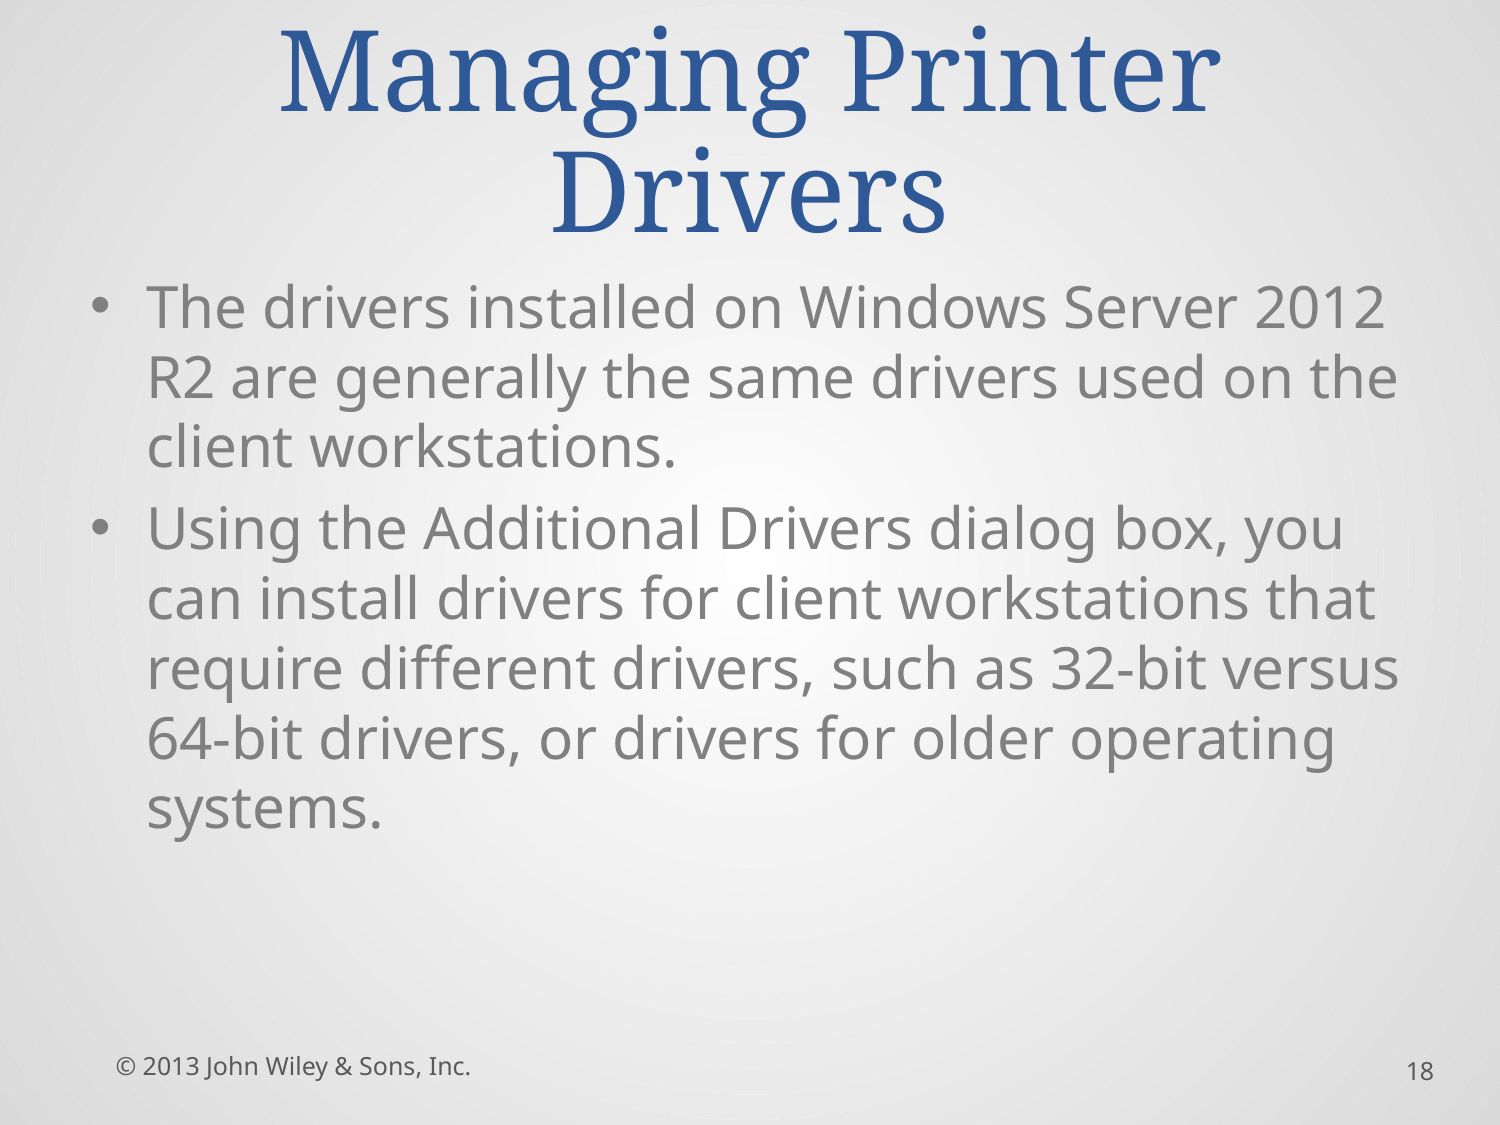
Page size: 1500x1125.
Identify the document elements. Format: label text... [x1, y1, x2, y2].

list The drivers installed on Windows Server 2012 R2 are generally the same drivers used on the client workstations. Using the Additional Drivers dialog box, you can install drivers for client workstations that require different drivers, such as 32-bit versus 64-bit drivers, or drivers for older operating systems. [75, 262, 1425, 1005]
slide_number 18 [1401, 1042, 1494, 1103]
title Managing Printer Drivers [75, 0, 1425, 262]
footer © 2013 John Wiley & Sons, Inc. [108, 1037, 576, 1098]
